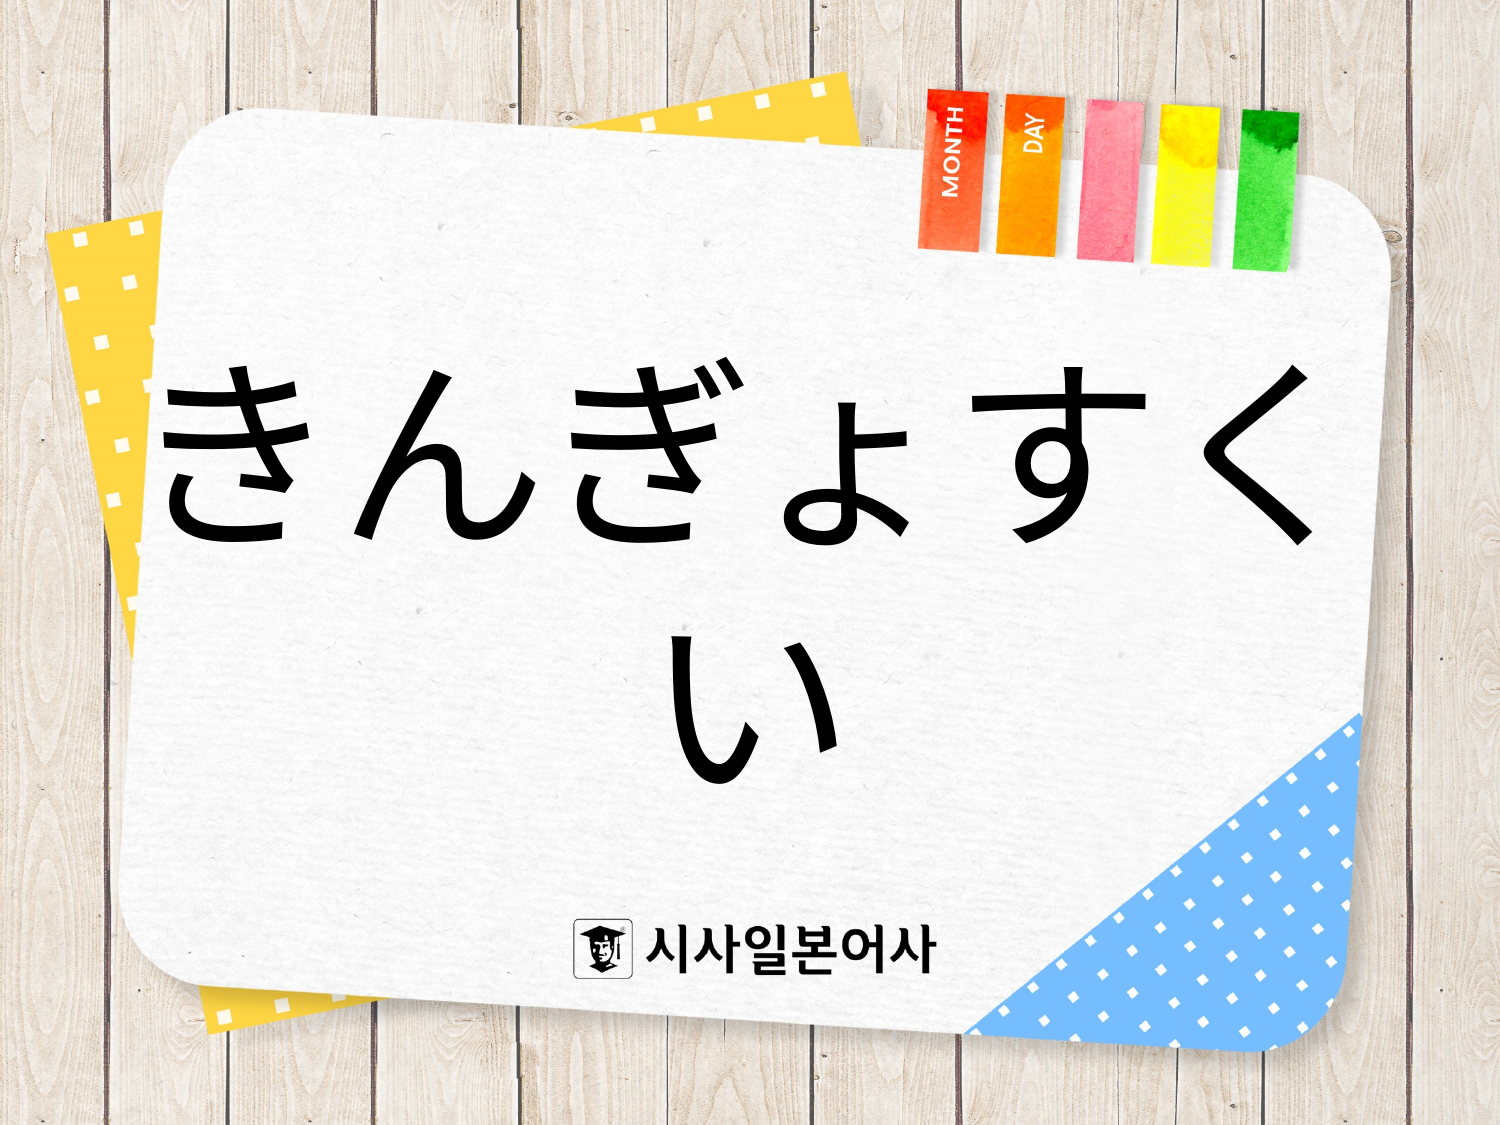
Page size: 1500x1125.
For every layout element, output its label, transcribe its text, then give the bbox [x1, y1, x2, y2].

picture [0, 0, 1500, 1125]
title きんぎょすくい [75, 338, 1425, 811]
